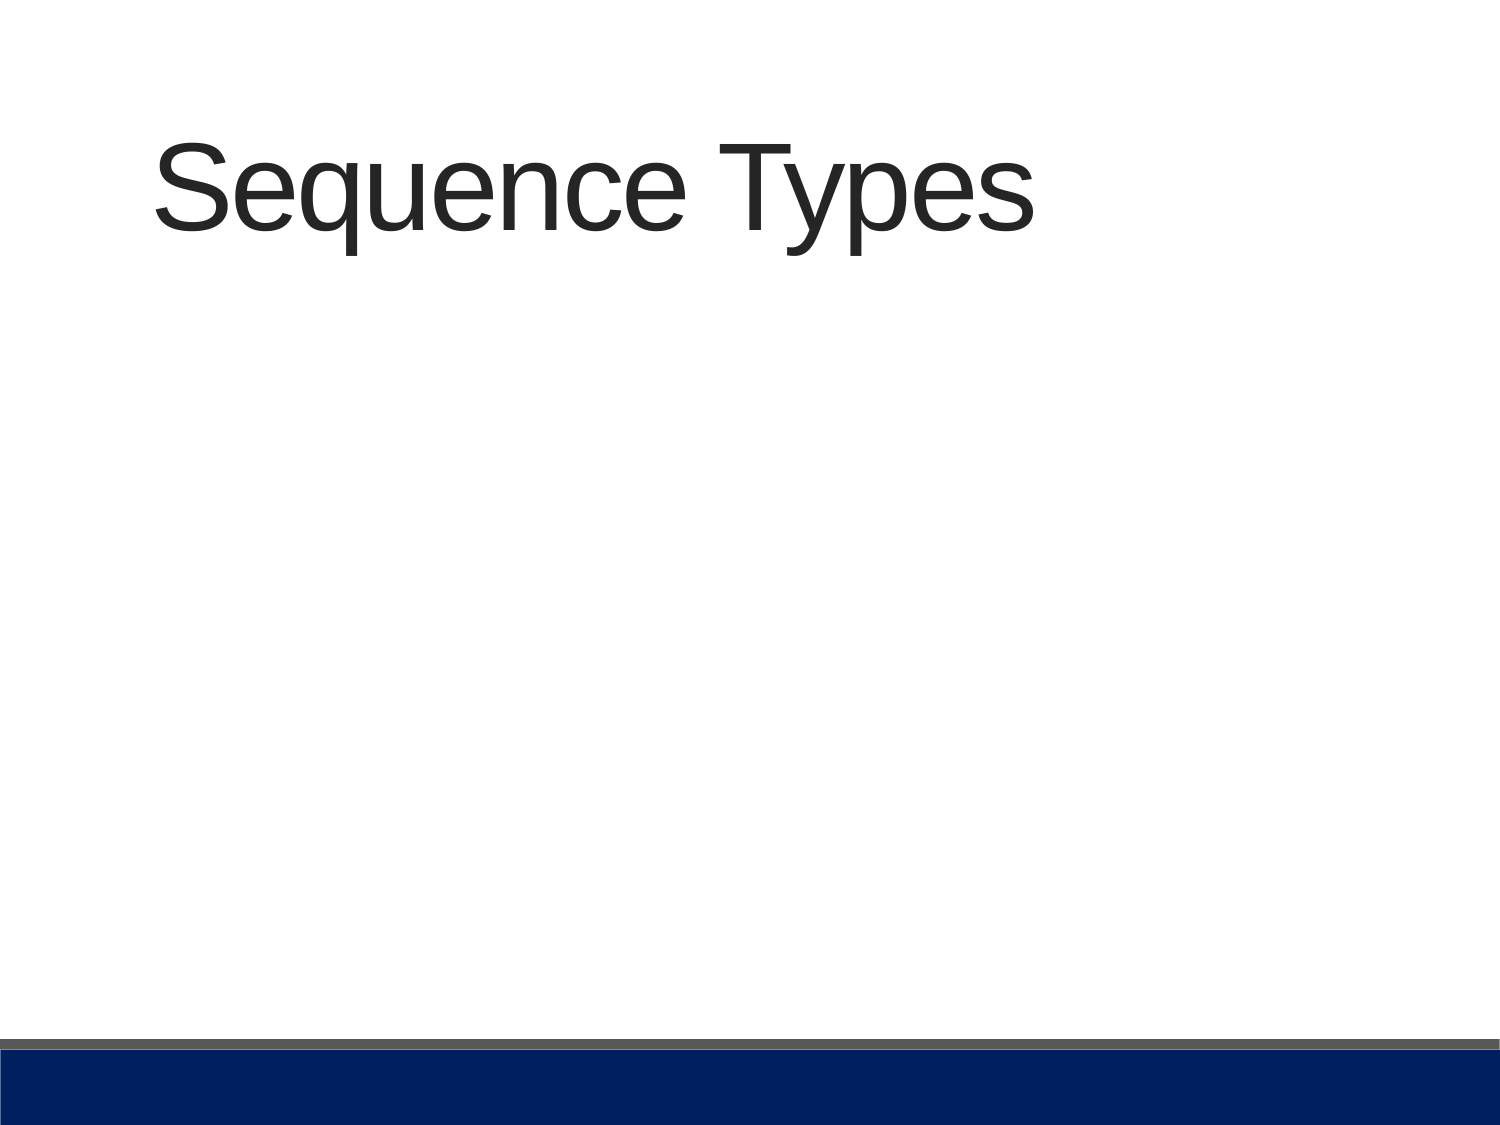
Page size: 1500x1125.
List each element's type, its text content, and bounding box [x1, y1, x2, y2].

text_box [0, 1039, 1500, 1050]
title Sequence Types [147, 103, 1358, 317]
text_box [0, 1050, 1500, 1125]
